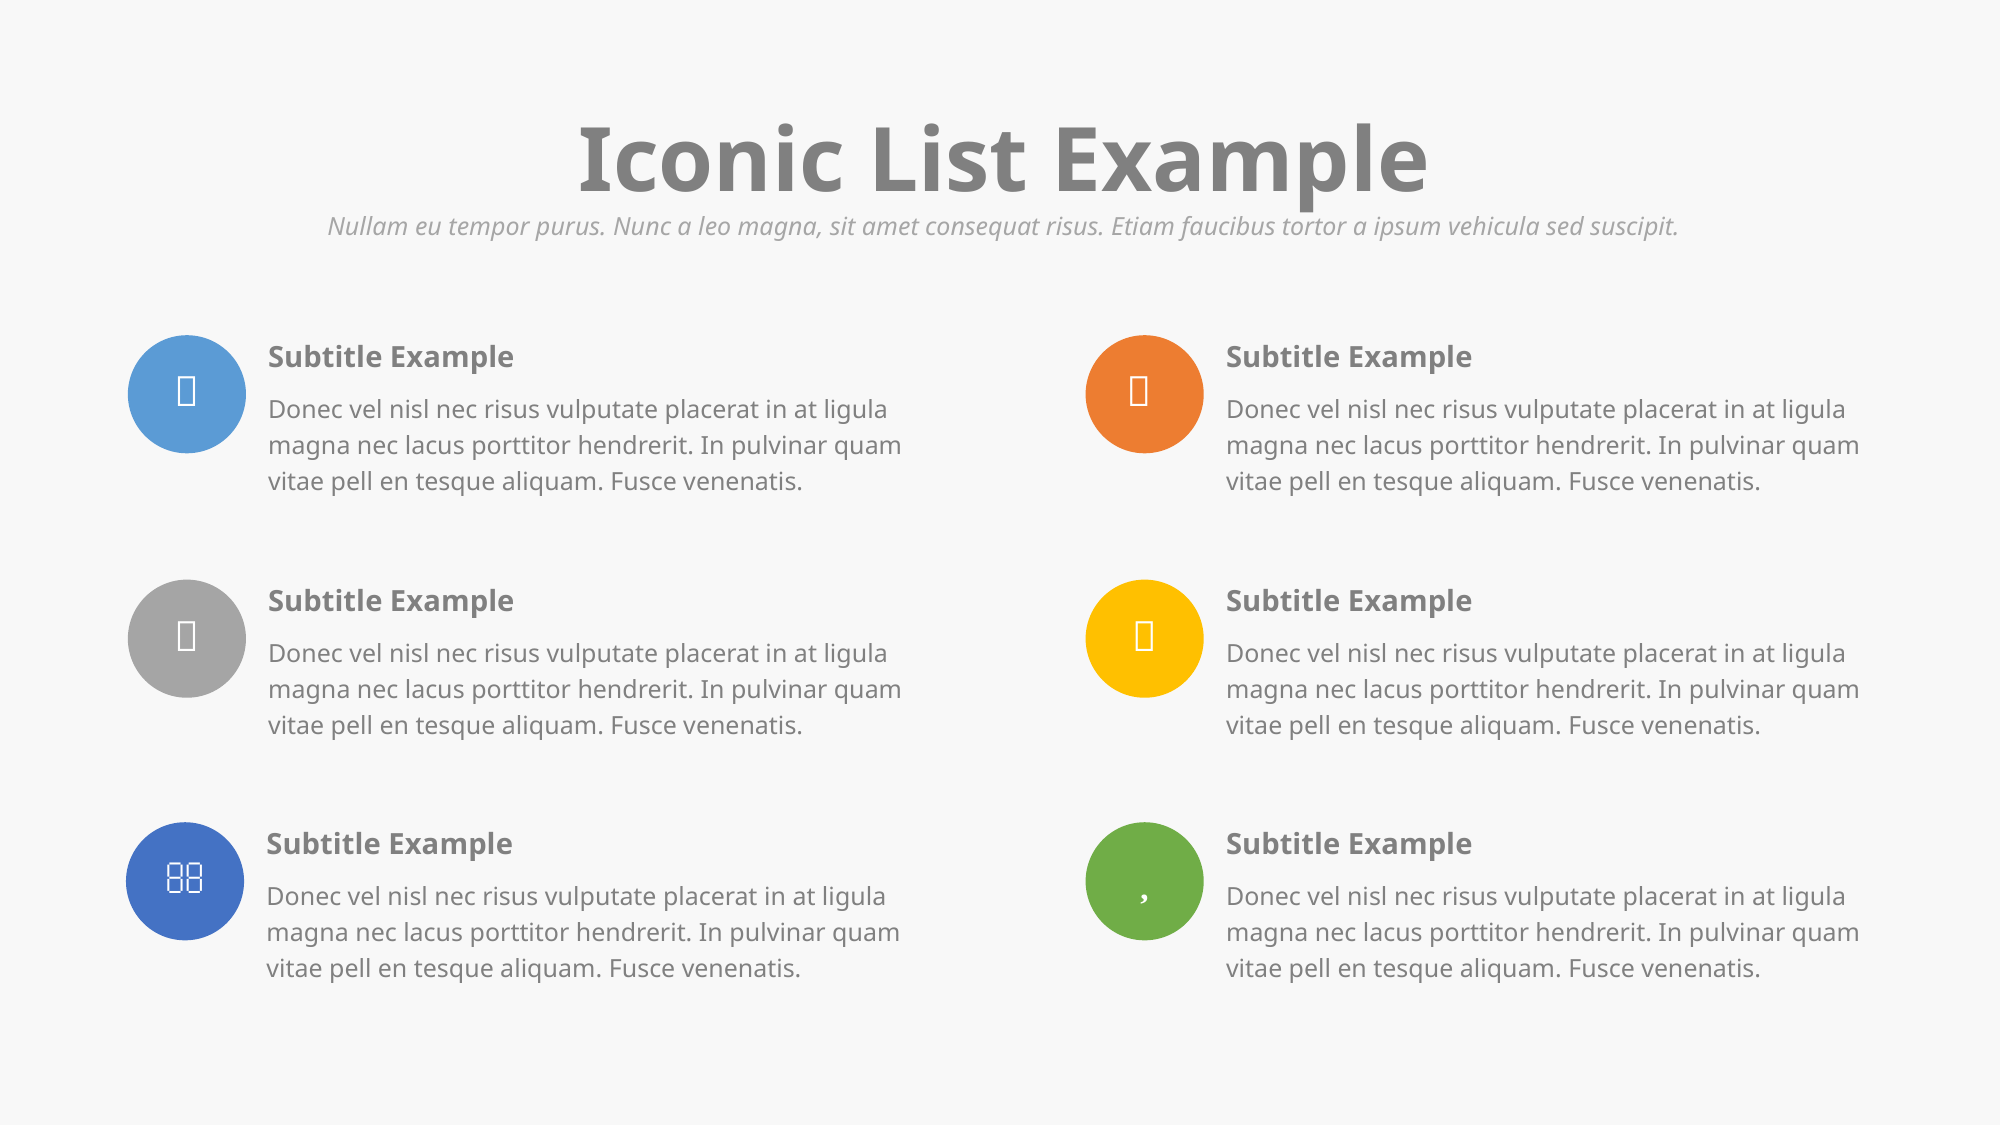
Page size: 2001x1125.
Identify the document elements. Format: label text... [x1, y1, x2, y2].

list Nullam eu tempor purus. Nunc a leo magna, sit amet consequat risus. Etiam faucibus tortor a ipsum vehicula sed suscipit. [126, 206, 1884, 245]
list Donec vel nisl nec risus vulputate placerat in at ligula magna nec lacus porttitor hendrerit. In pulvinar quam vitae pell en tesque aliquam. Fusce venenatis. [1225, 387, 1884, 523]
list Donec vel nisl nec risus vulputate placerat in at ligula magna nec lacus porttitor hendrerit. In pulvinar quam vitae pell en tesque aliquam. Fusce venenatis. [1225, 874, 1884, 1010]
list  [1094, 597, 1195, 672]
list Subtitle Example [268, 327, 926, 384]
list Subtitle Example [1225, 814, 1884, 871]
list Subtitle Example [1225, 572, 1884, 628]
list Subtitle Example [1225, 327, 1884, 384]
list  [136, 597, 237, 672]
list Subtitle Example [266, 814, 925, 871]
list Donec vel nisl nec risus vulputate placerat in at ligula magna nec lacus porttitor hendrerit. In pulvinar quam vitae pell en tesque aliquam. Fusce venenatis. [1225, 632, 1884, 767]
list  [1094, 839, 1195, 915]
list Subtitle Example [268, 572, 926, 628]
list Donec vel nisl nec risus vulputate placerat in at ligula magna nec lacus porttitor hendrerit. In pulvinar quam vitae pell en tesque aliquam. Fusce venenatis. [268, 632, 926, 767]
list  [136, 352, 237, 427]
list Iconic List Example [126, 120, 1884, 191]
list  [134, 839, 235, 915]
list Donec vel nisl nec risus vulputate placerat in at ligula magna nec lacus porttitor hendrerit. In pulvinar quam vitae pell en tesque aliquam. Fusce venenatis. [266, 874, 925, 1010]
list Donec vel nisl nec risus vulputate placerat in at ligula magna nec lacus porttitor hendrerit. In pulvinar quam vitae pell en tesque aliquam. Fusce venenatis. [268, 387, 926, 523]
list  [1094, 352, 1195, 427]
